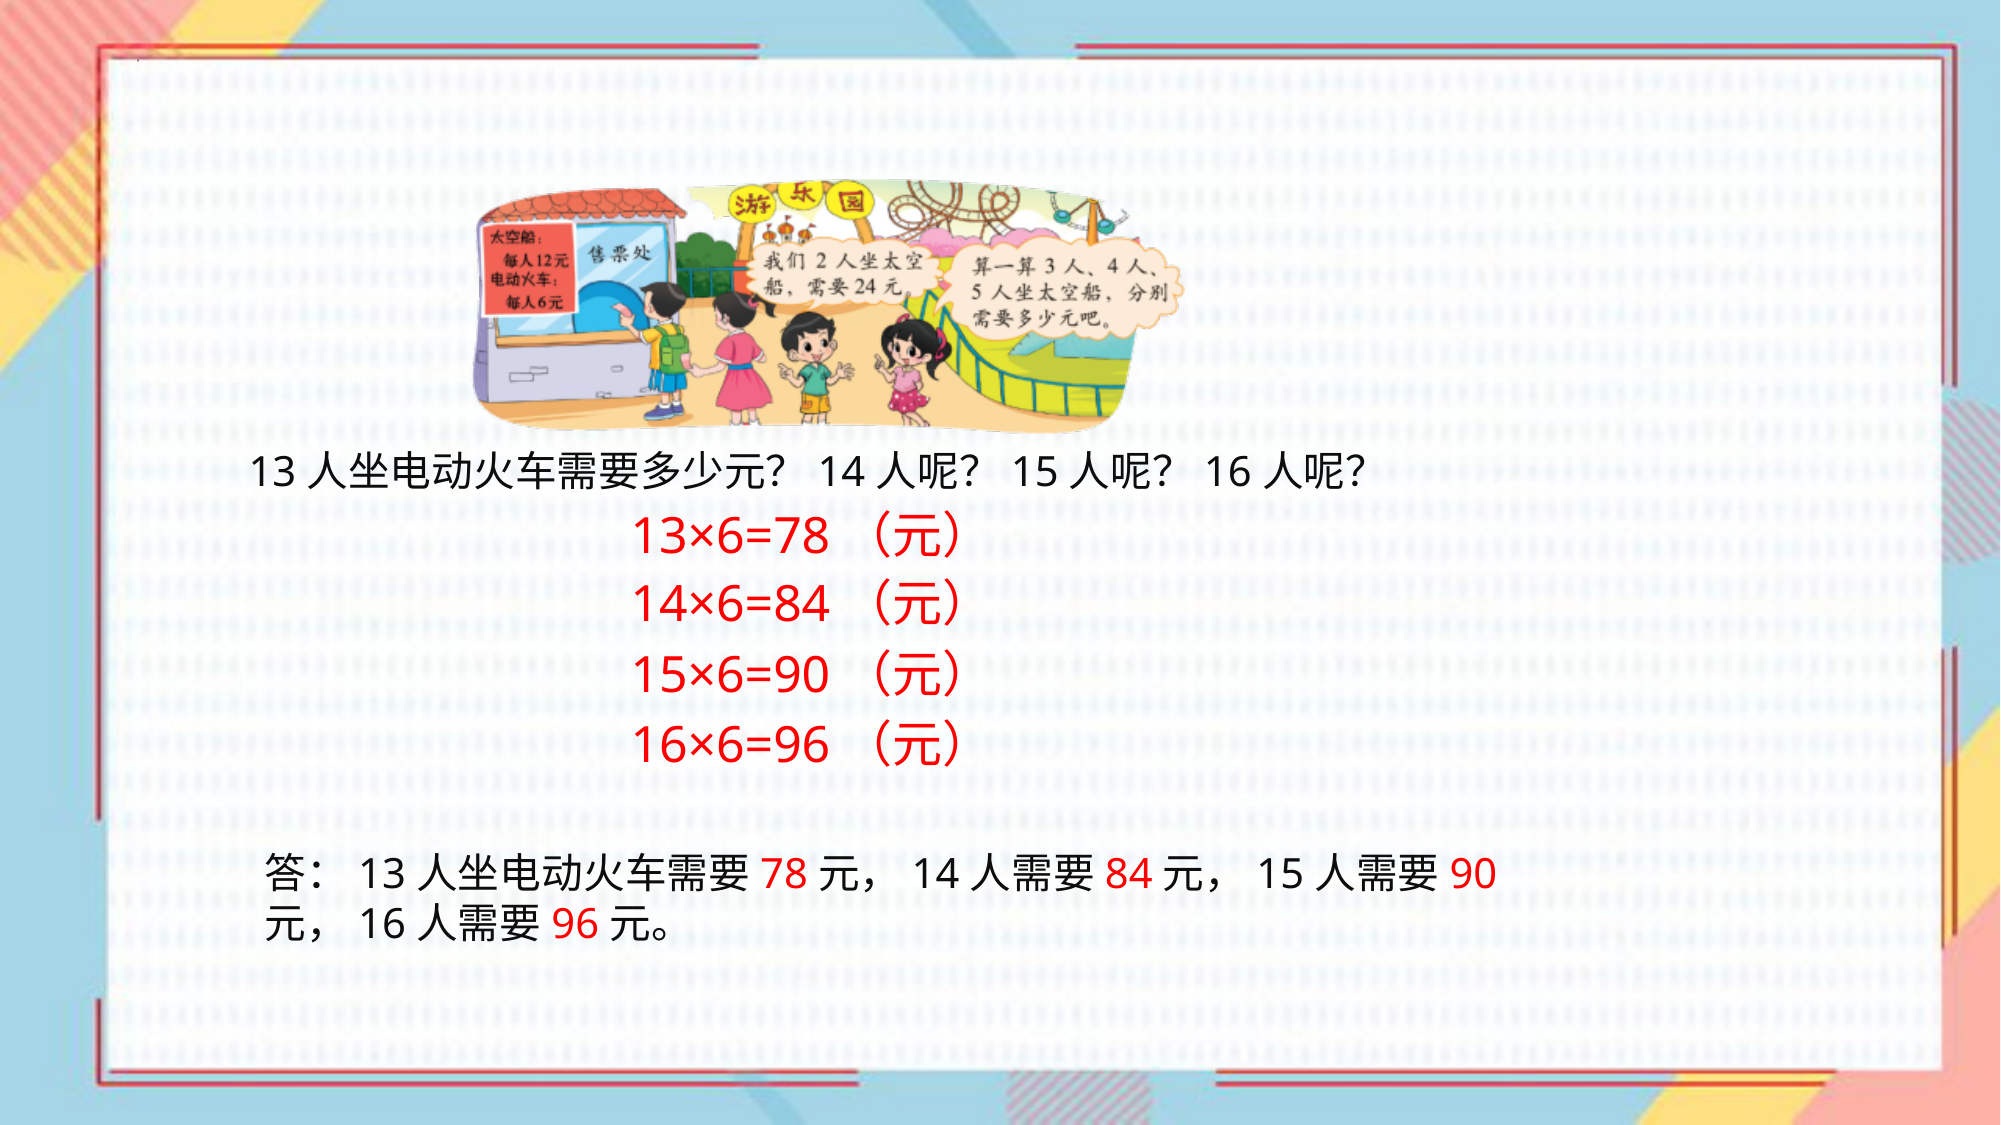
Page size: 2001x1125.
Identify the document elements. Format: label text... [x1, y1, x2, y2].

text_box 15×6=90（元） [615, 634, 1007, 705]
picture [0, 0, 2001, 1125]
text_box 14×6=84（元） [615, 564, 1007, 634]
text_box 答：13人坐电动火车需要78元，14人需要84元，15人需要90元，16人需要96元。 [249, 839, 1549, 955]
text_box 13人坐电动火车需要多少元？14人呢？15人呢？16人呢？ [233, 437, 1491, 503]
text_box 13×6=78（元） [615, 496, 1007, 564]
text_box 16×6=96（元） [615, 705, 1007, 780]
